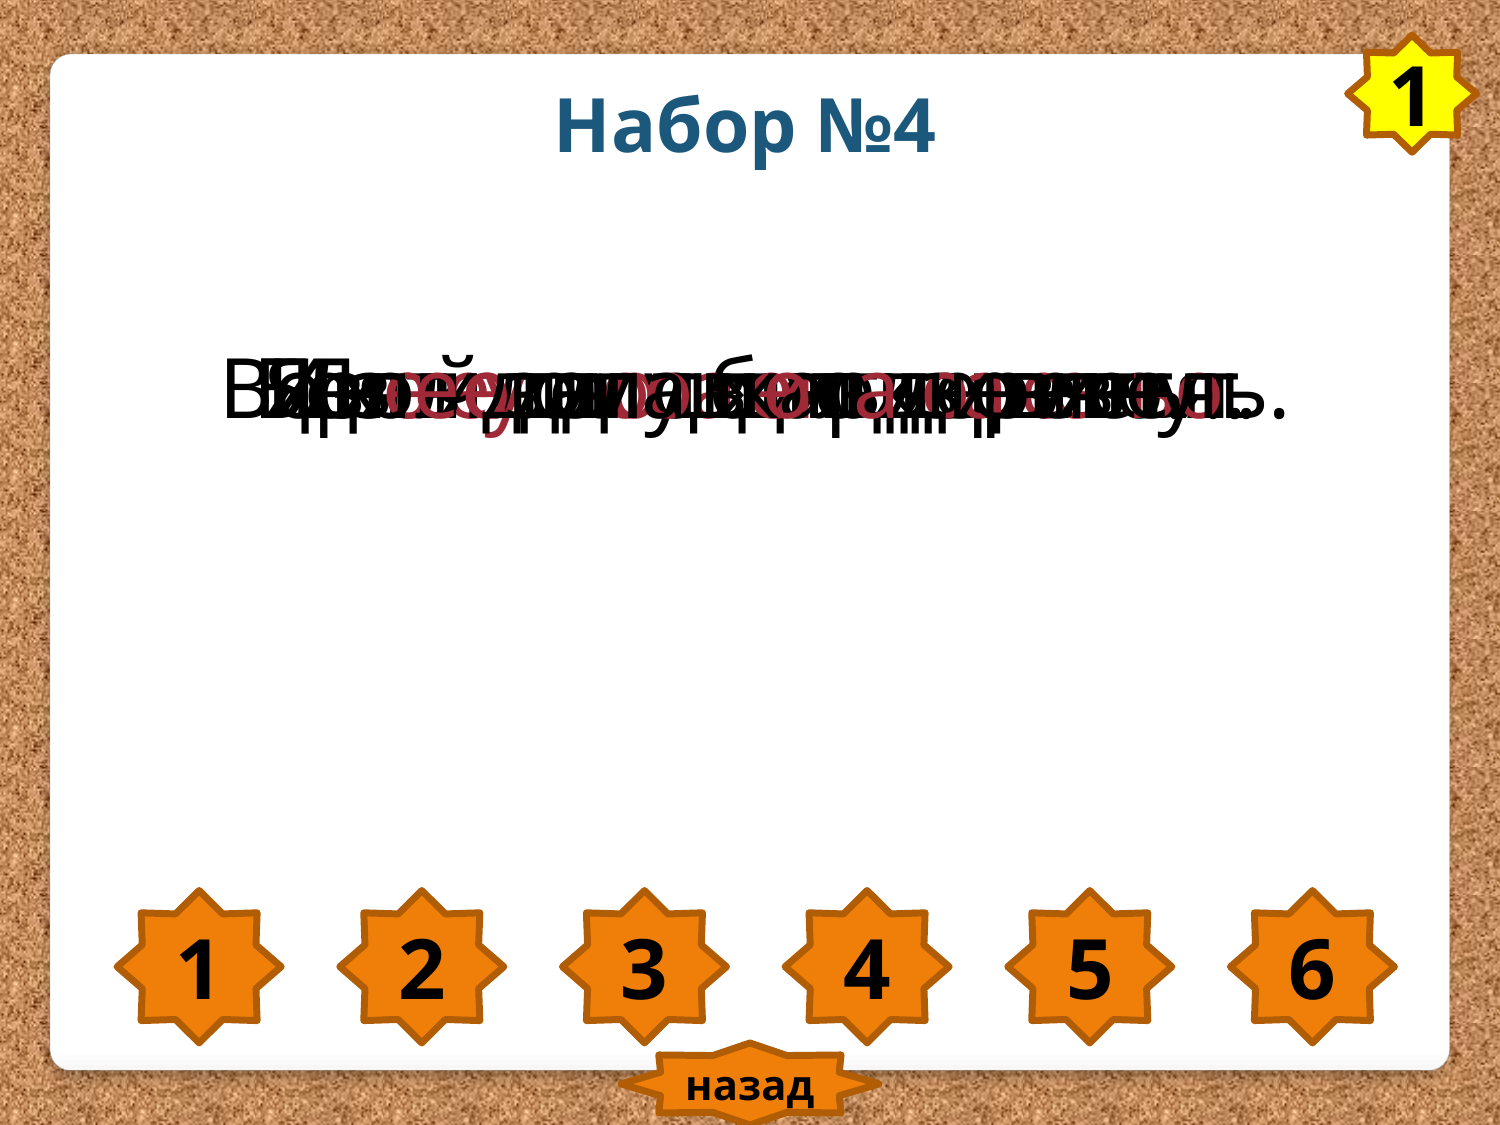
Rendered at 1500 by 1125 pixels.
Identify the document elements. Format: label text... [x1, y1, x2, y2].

text_box 2 [336, 887, 508, 1047]
text_box Набор №4 [538, 70, 953, 176]
text_box назад [617, 1039, 883, 1125]
text_box 5 [1004, 887, 1176, 1047]
text_box 6 [1226, 887, 1398, 1047]
picture [0, 0, 1500, 1125]
text_box 1 [113, 887, 285, 1047]
text_box 1 [1344, 31, 1481, 156]
text_box Возле дома посадили ель. [70, 328, 1442, 443]
text_box 3 [558, 887, 730, 1047]
text_box 4 [781, 887, 953, 1047]
